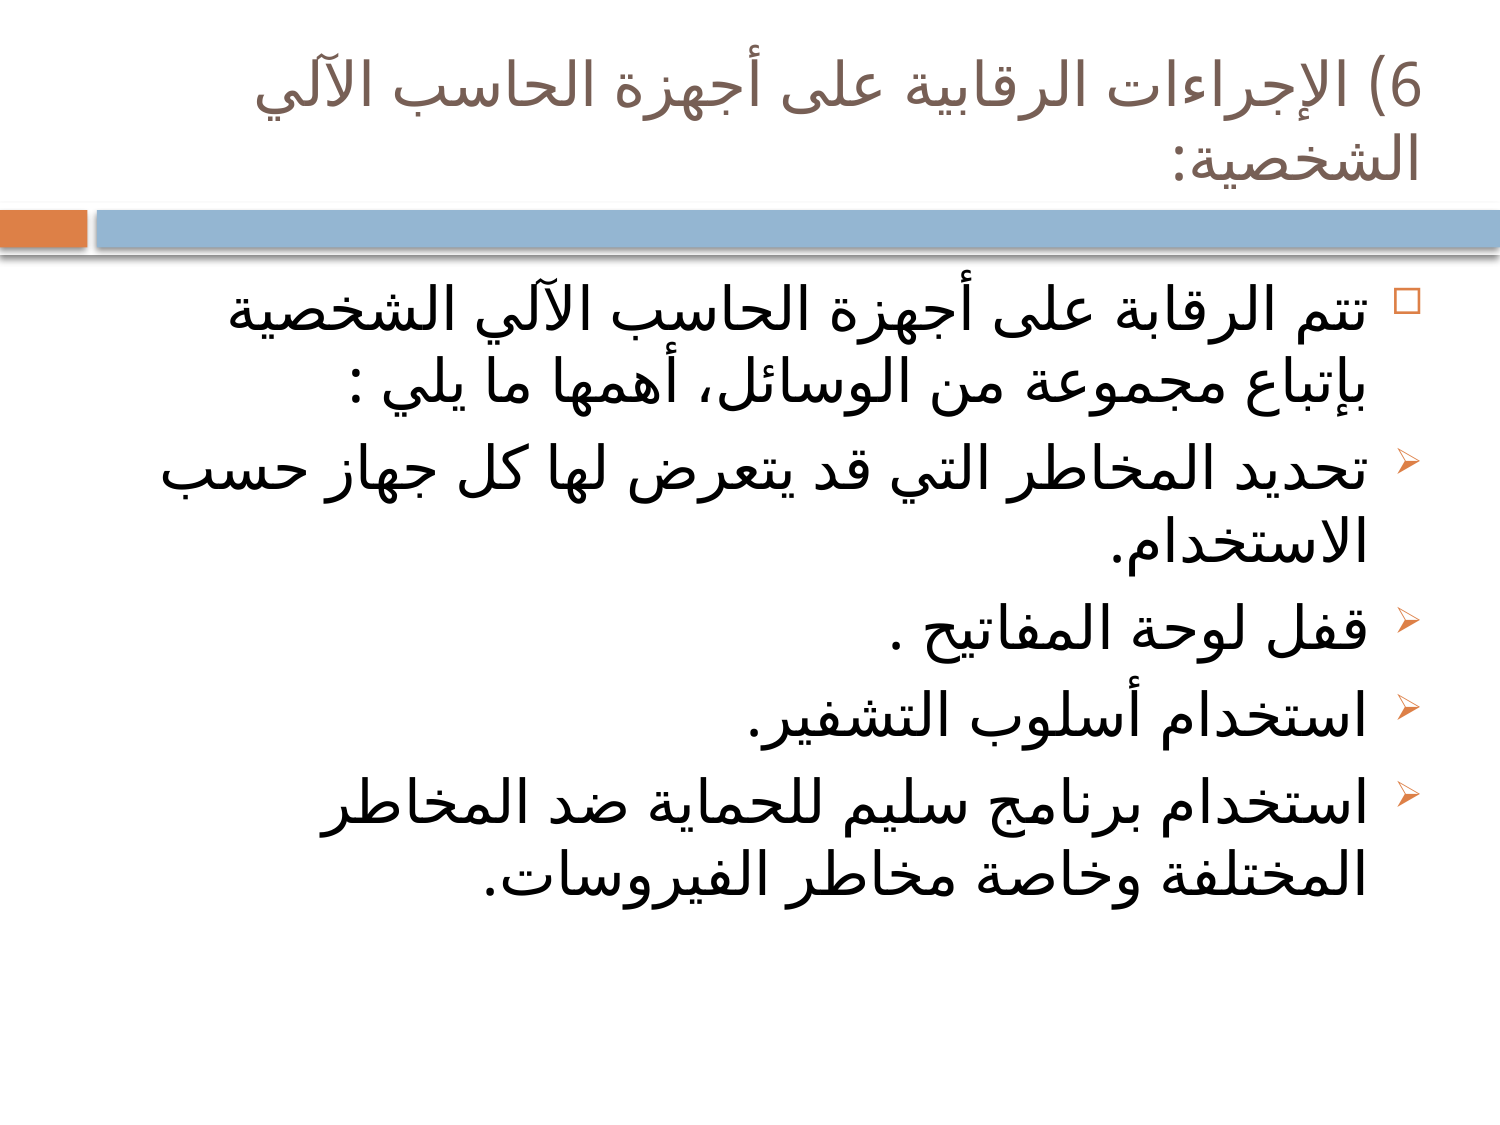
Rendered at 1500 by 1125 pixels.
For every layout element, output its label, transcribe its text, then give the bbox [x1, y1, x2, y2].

title 6) الإجراءات الرقابية على أجهزة الحاسب الآلي الشخصية: [100, 37, 1438, 200]
list تتم الرقابة على أجهزة الحاسب الآلي الشخصية بإتباع مجموعة من الوسائل، أهمها ما يلي : تحديد المخاطر التي قد يتعرض لها كل جهاز حسب الاستخدام. قفل لوحة المفاتيح . استخدام أسلوب التشفير. استخدام برنامج سليم للحماية ضد المخاطر المختلفة وخاصة مخاطر الفيروسات. [100, 262, 1438, 1000]
